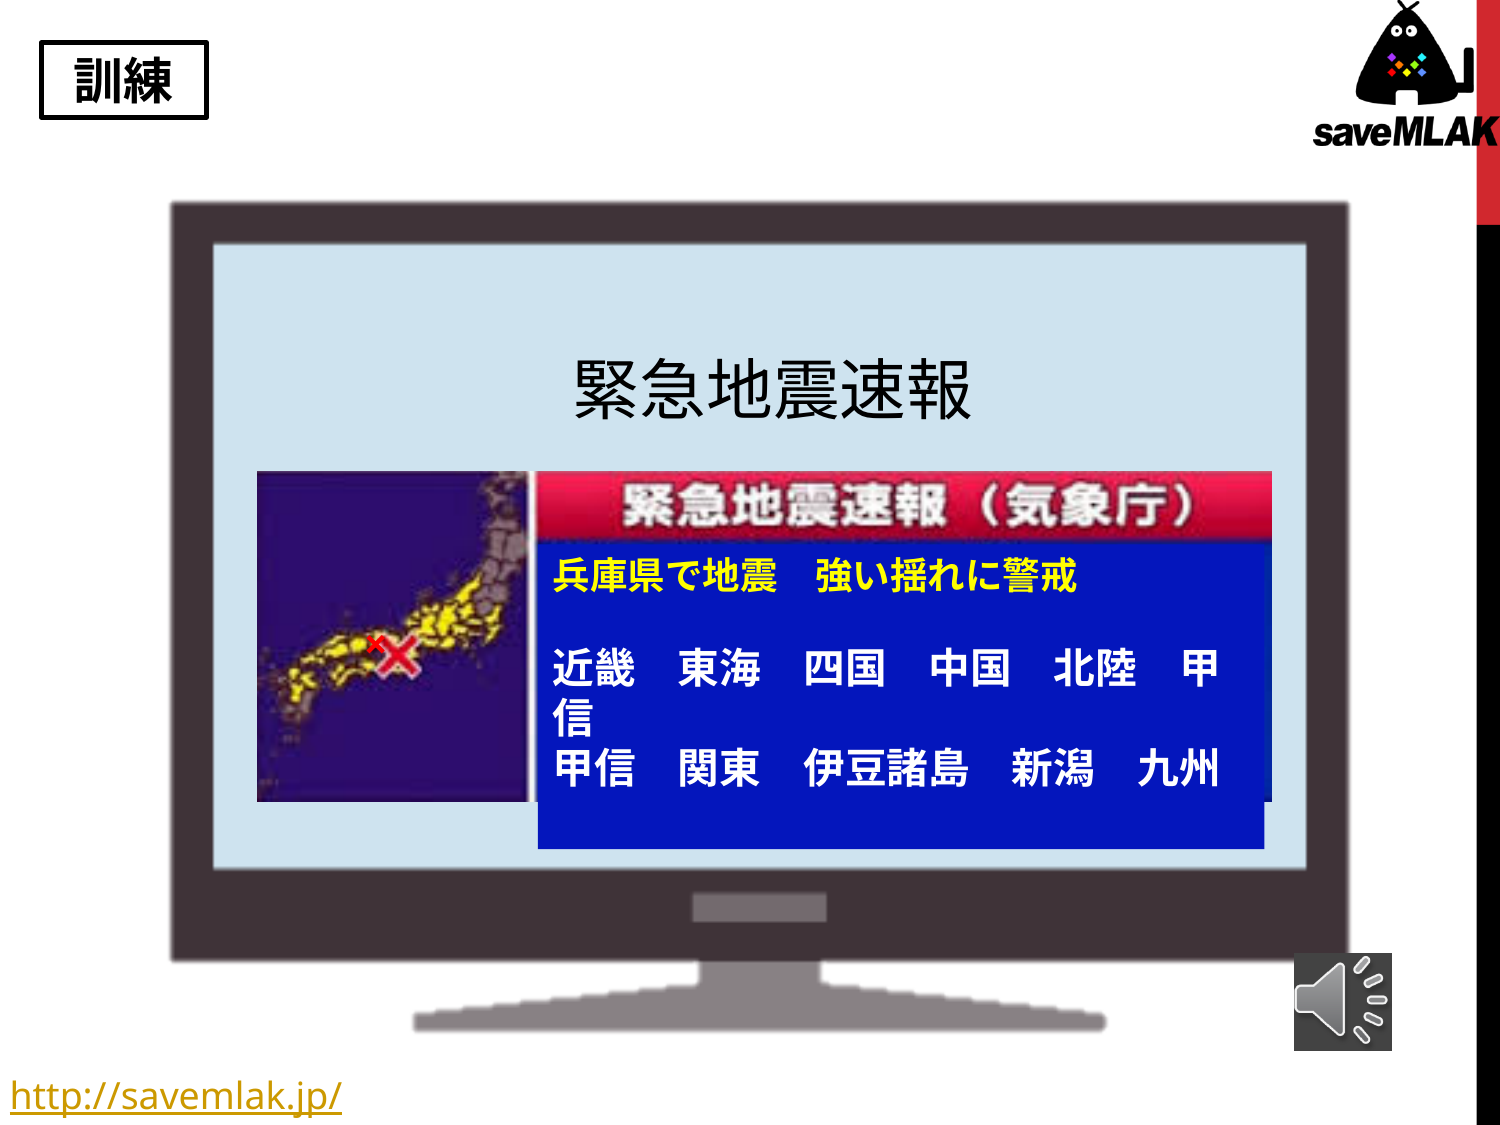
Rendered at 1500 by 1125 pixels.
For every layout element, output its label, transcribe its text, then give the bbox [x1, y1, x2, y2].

picture [77, 0, 1500, 1077]
text_box 訓練 [41, 42, 207, 118]
text_box http://savemlak.jp/ [0, 1064, 358, 1125]
